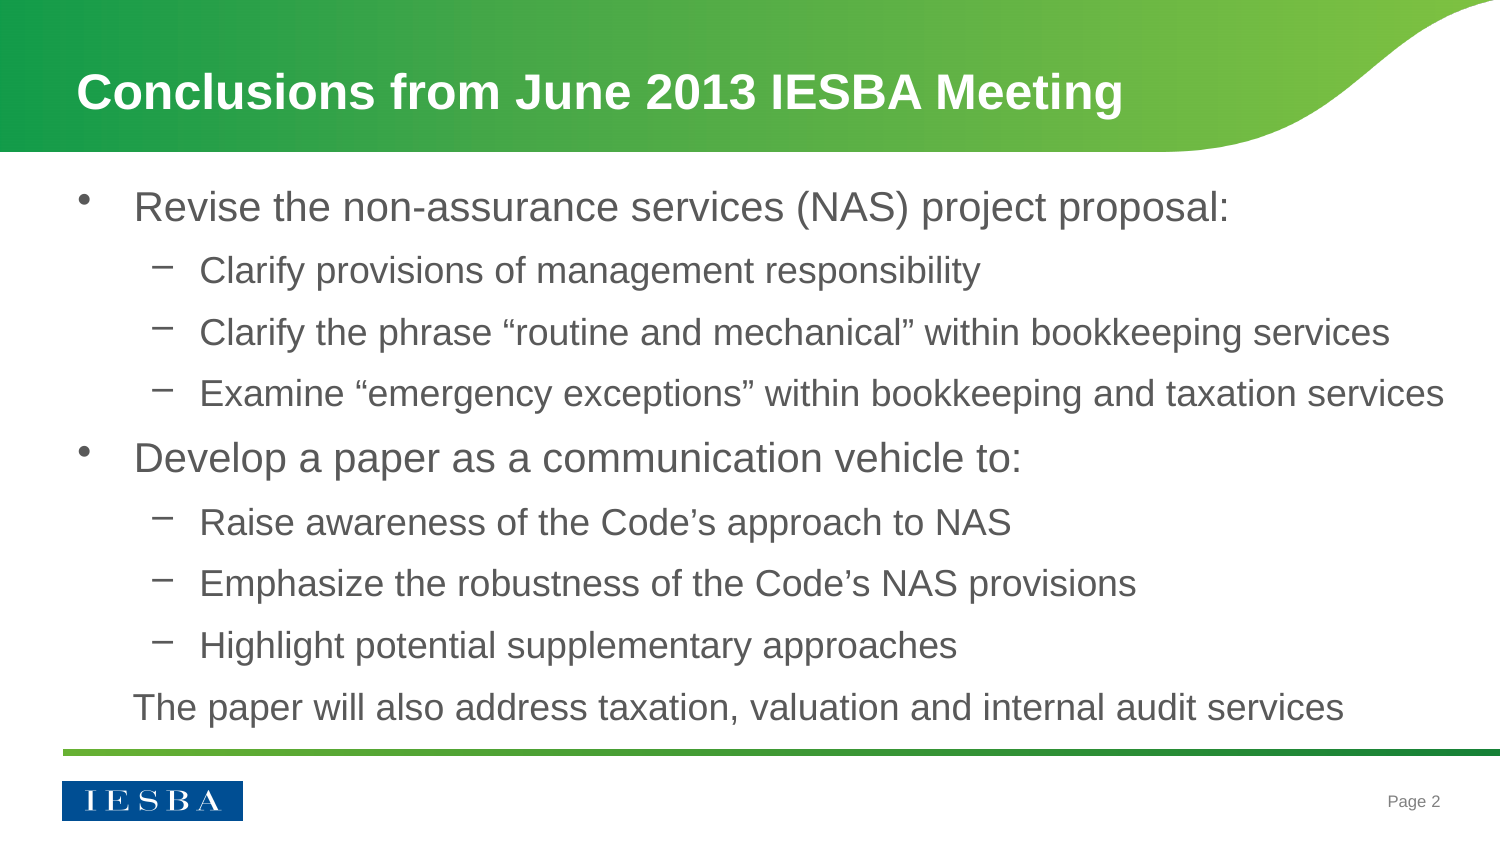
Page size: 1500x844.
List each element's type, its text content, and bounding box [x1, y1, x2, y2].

picture [62, 781, 243, 821]
title Conclusions from June 2013 IESBA Meeting [62, 56, 1300, 122]
list Revise the non-assurance services (NAS) project proposal: Clarify provisions of management responsibility Clarify the phrase “routine and mechanical” within bookkeeping services Examine “emergency exceptions” within bookkeeping and taxation services Develop a paper as a communication vehicle to: Raise awareness of the Code’s approach to NAS Emphasize the robustness of the Code’s NAS provisions Highlight potential supplementary approaches The paper will also address taxation, valuation and internal audit services [62, 171, 1475, 747]
picture [0, 0, 1497, 152]
